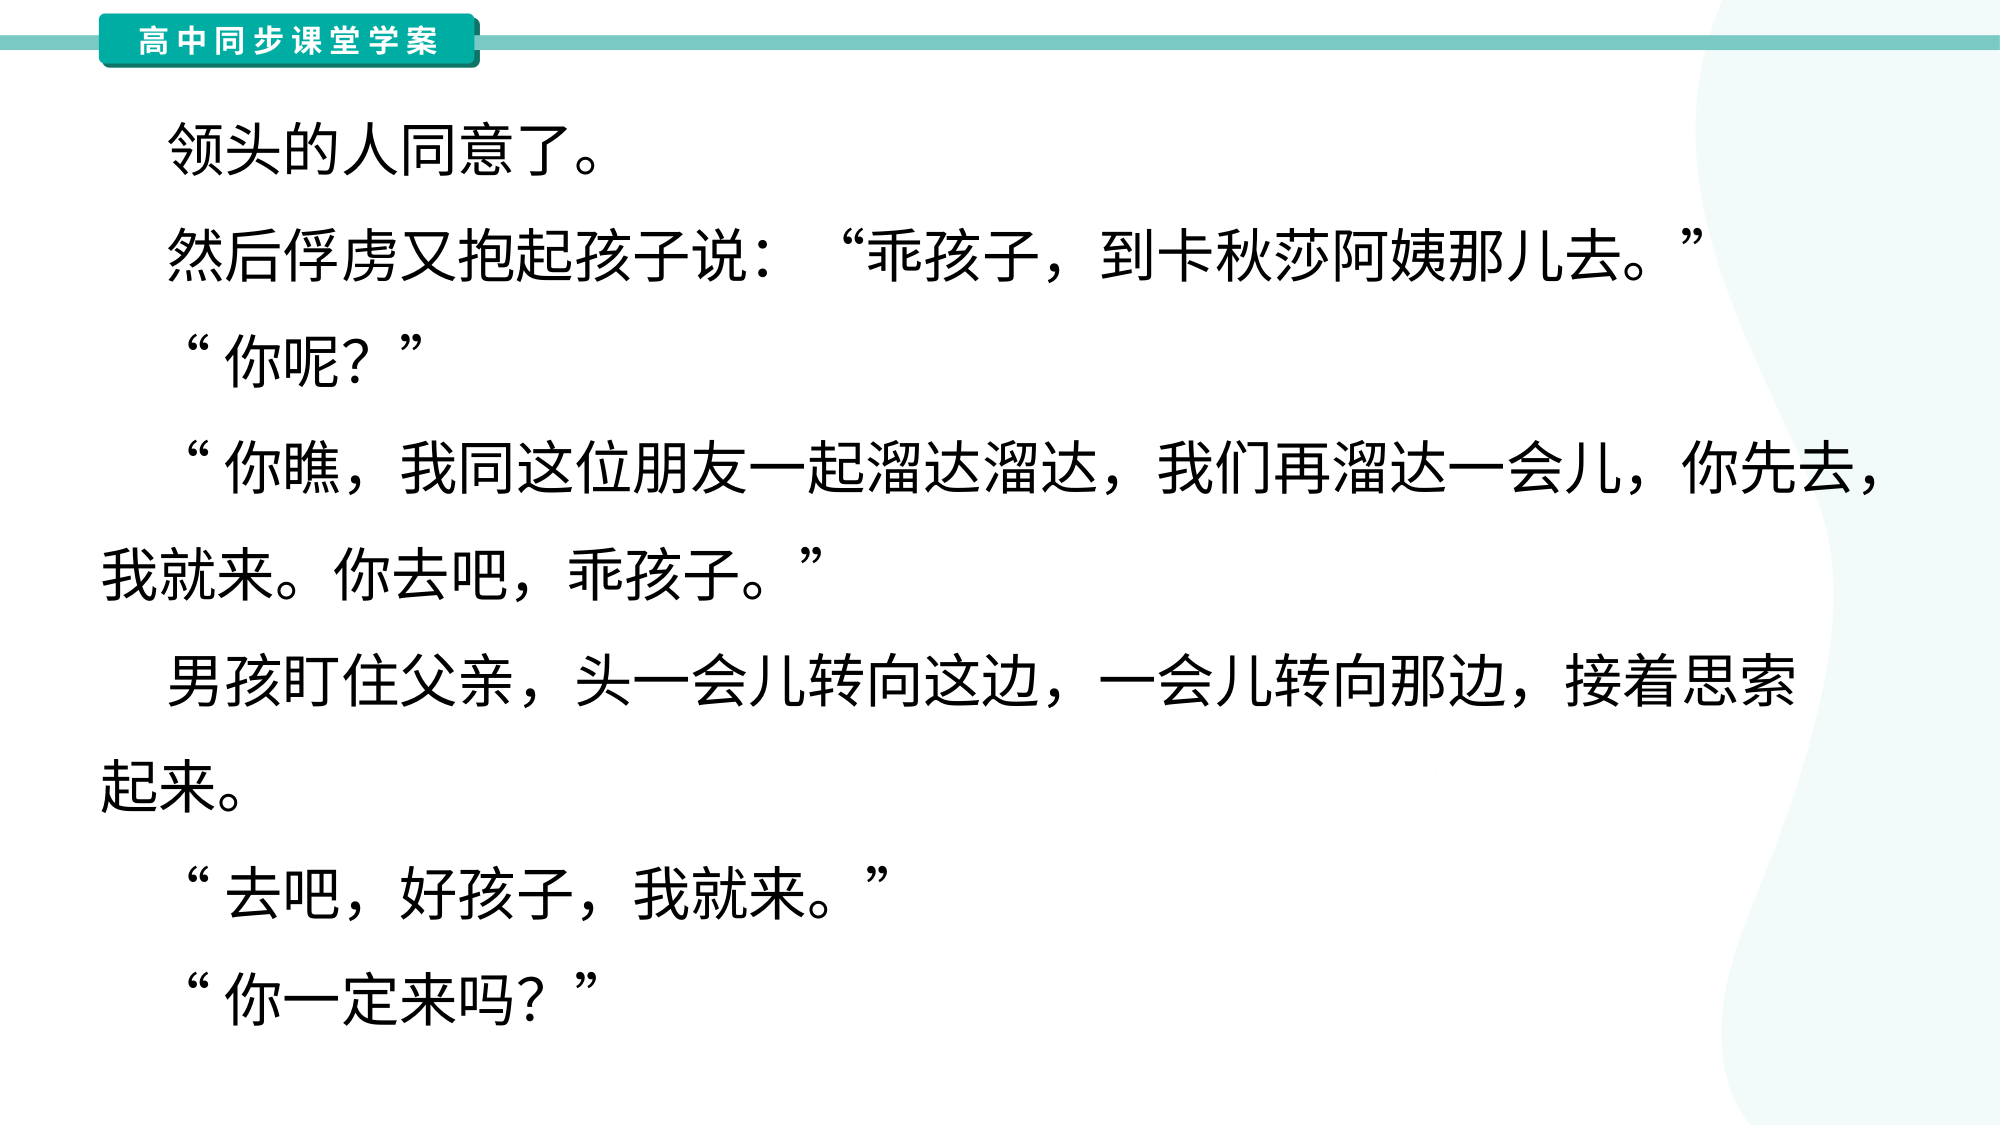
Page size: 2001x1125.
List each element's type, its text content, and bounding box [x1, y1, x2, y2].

picture [0, 0, 2000, 1125]
text_box 领头的人同意了。 然后俘虏又抱起孩子说：“乖孩子，到卡秋莎阿姨那儿去。” “你呢？” “你瞧，我同这位朋友一起溜达溜达，我们再溜达一会儿，你先去， 我就来。你去吧，乖孩子。” 男孩盯住父亲，头一会儿转向这边，一会儿转向那边，接着思索 起来。 “去吧，好孩子，我就来。” “你一定来吗？” [100, 76, 1899, 1033]
